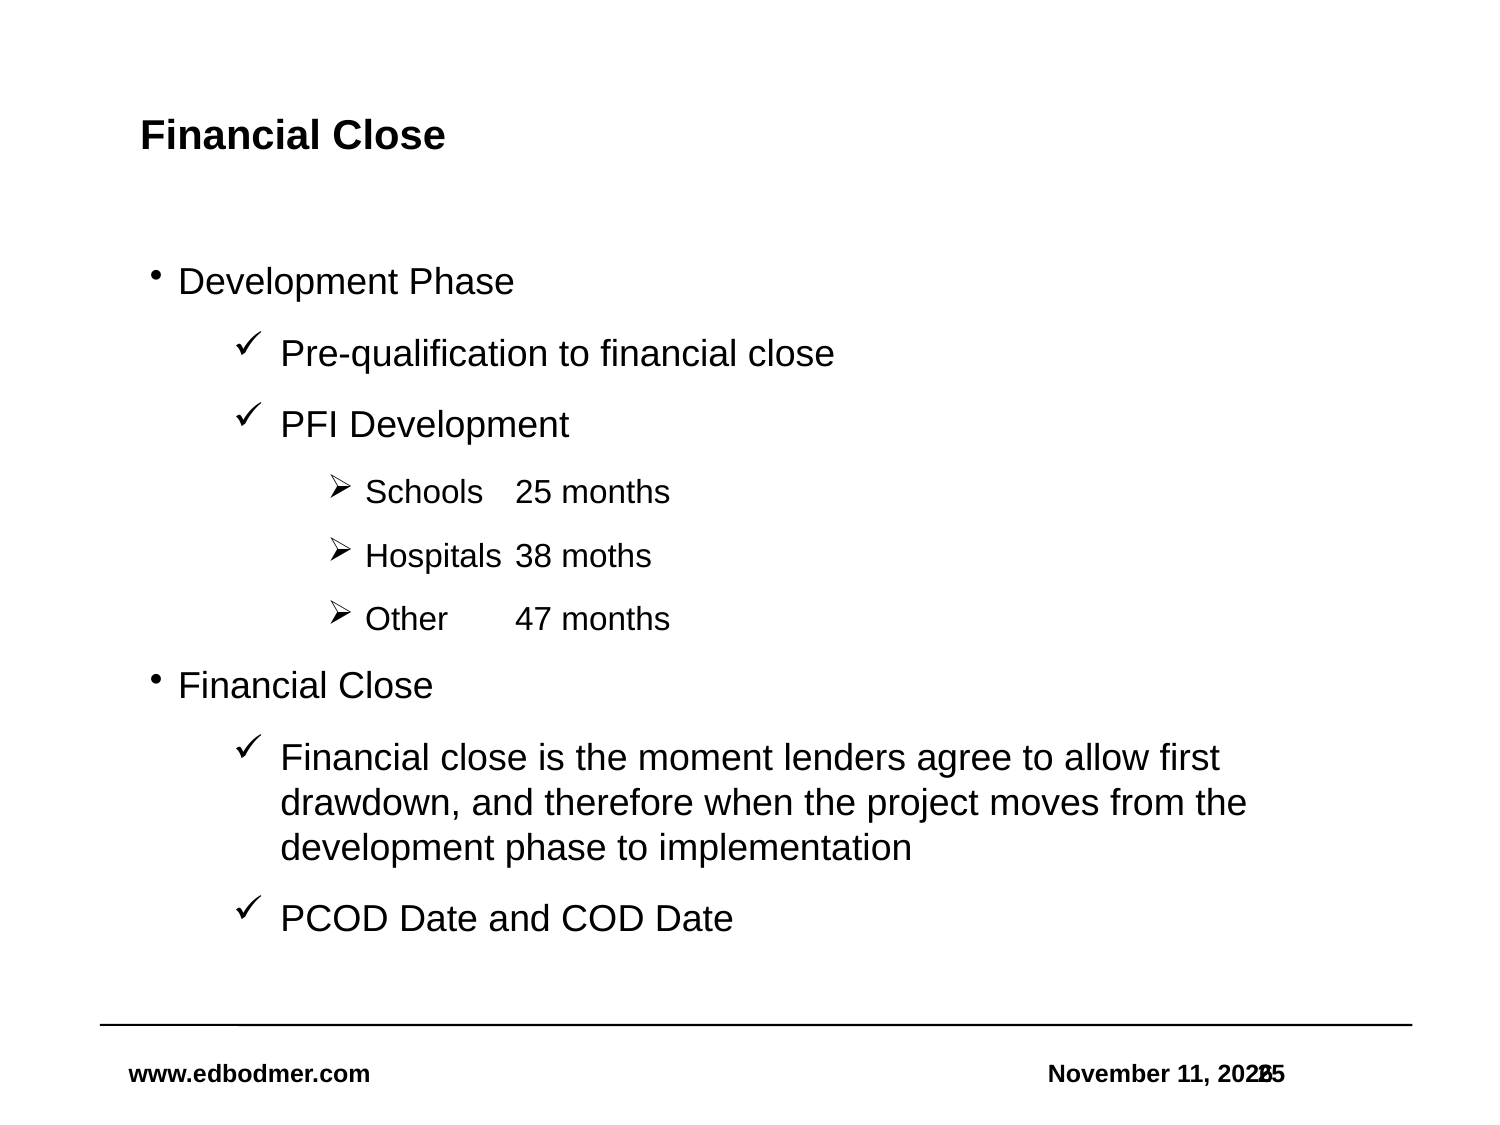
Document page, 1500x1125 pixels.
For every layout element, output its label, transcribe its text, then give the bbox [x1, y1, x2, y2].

list Development Phase Pre-qualification to financial close PFI Development Schools 25 months Hospitals 38 moths Other 47 months Financial Close Financial close is the moment lenders agree to allow first drawdown, and therefore when the project moves from the development phase to implementation PCOD Date and COD Date [124, 249, 1376, 1001]
title Financial Close [124, 99, 1288, 226]
